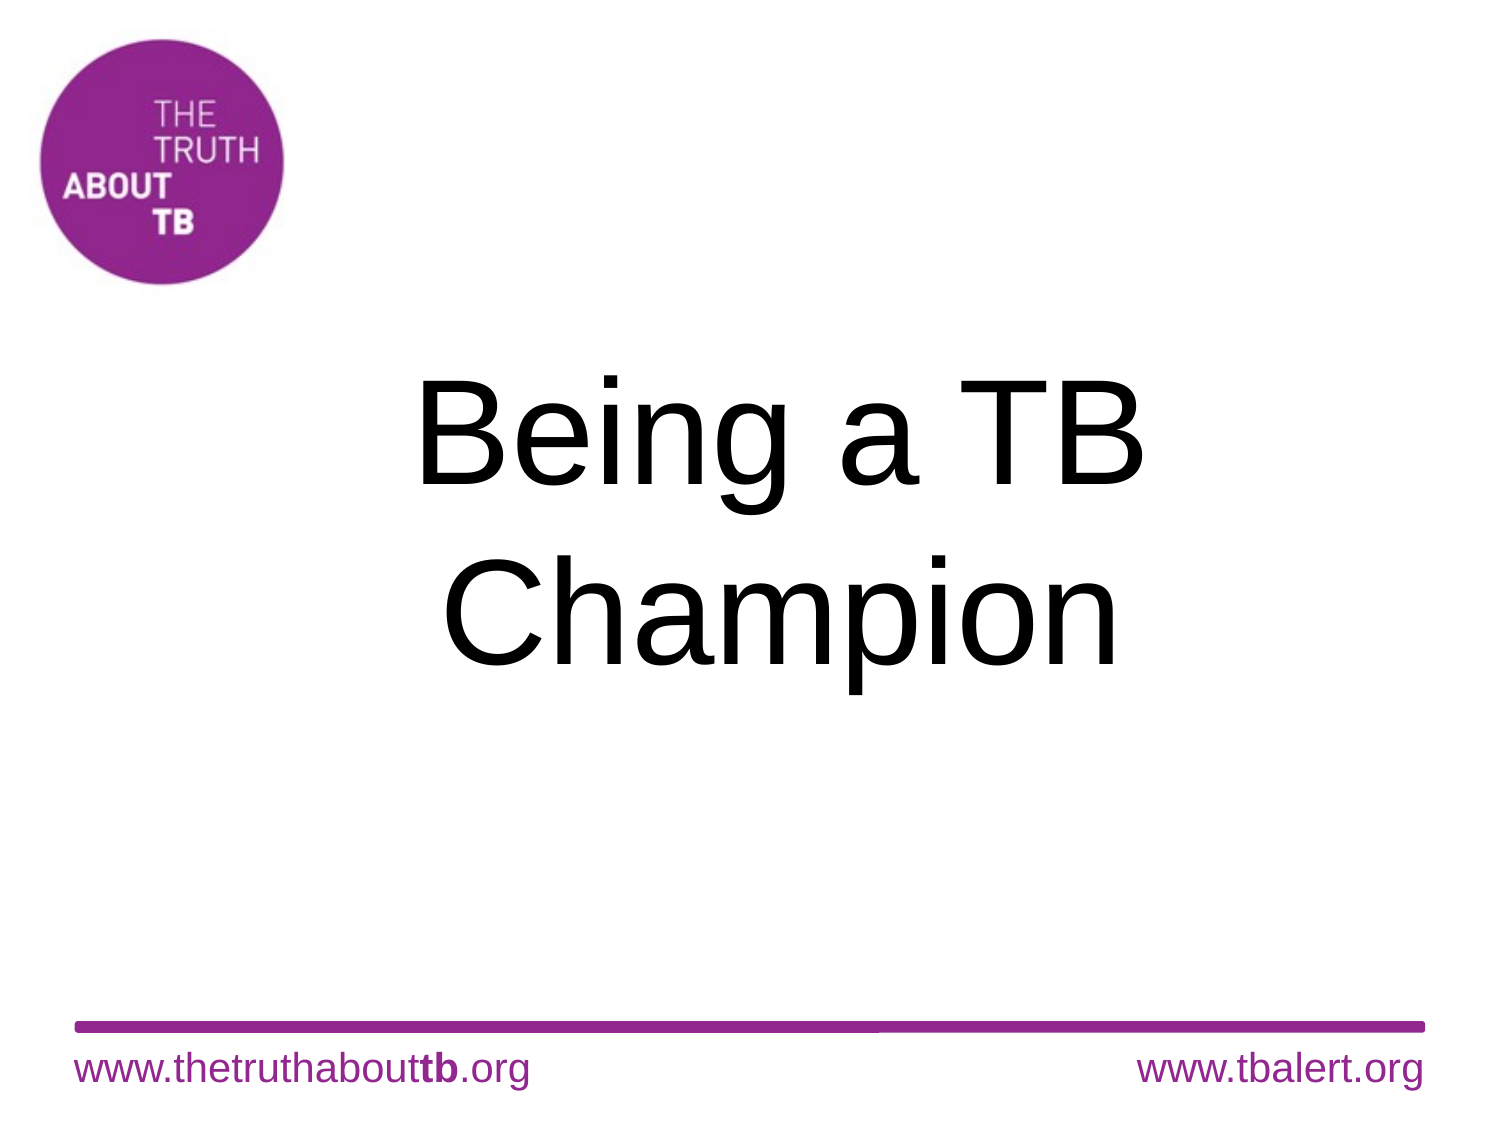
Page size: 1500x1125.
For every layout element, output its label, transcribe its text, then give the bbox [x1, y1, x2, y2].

picture [29, 29, 295, 295]
title Being a TB Champion [218, 420, 1345, 609]
